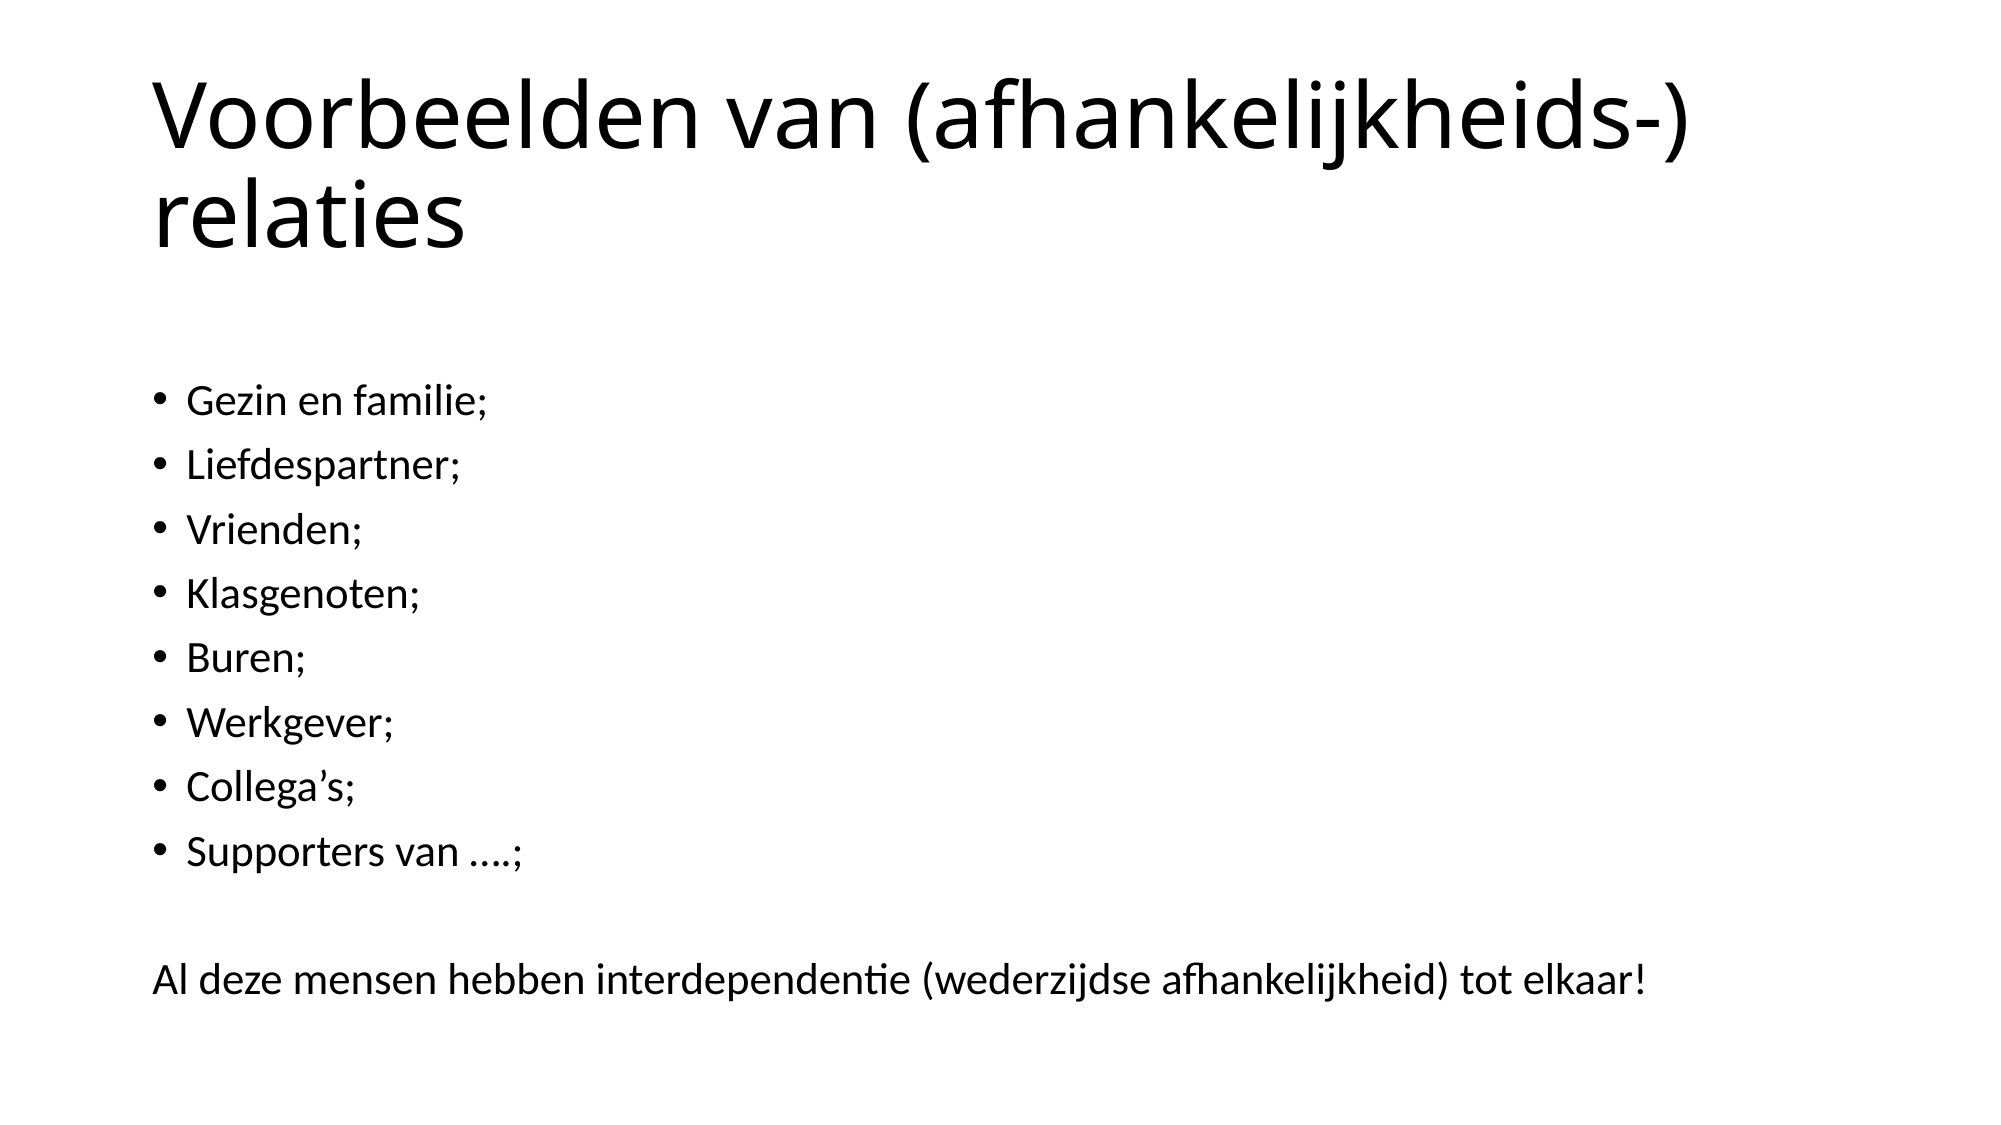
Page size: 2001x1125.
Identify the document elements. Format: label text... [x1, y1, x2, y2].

title Voorbeelden van (afhankelijkheids-) relaties [137, 59, 1863, 278]
list Gezin en familie; Liefdespartner; Vrienden; Klasgenoten; Buren; Werkgever; Collega’s; Supporters van ….; Al deze mensen hebben interdependentie (wederzijdse afhankelijkheid) tot elkaar! [137, 299, 1863, 1014]
